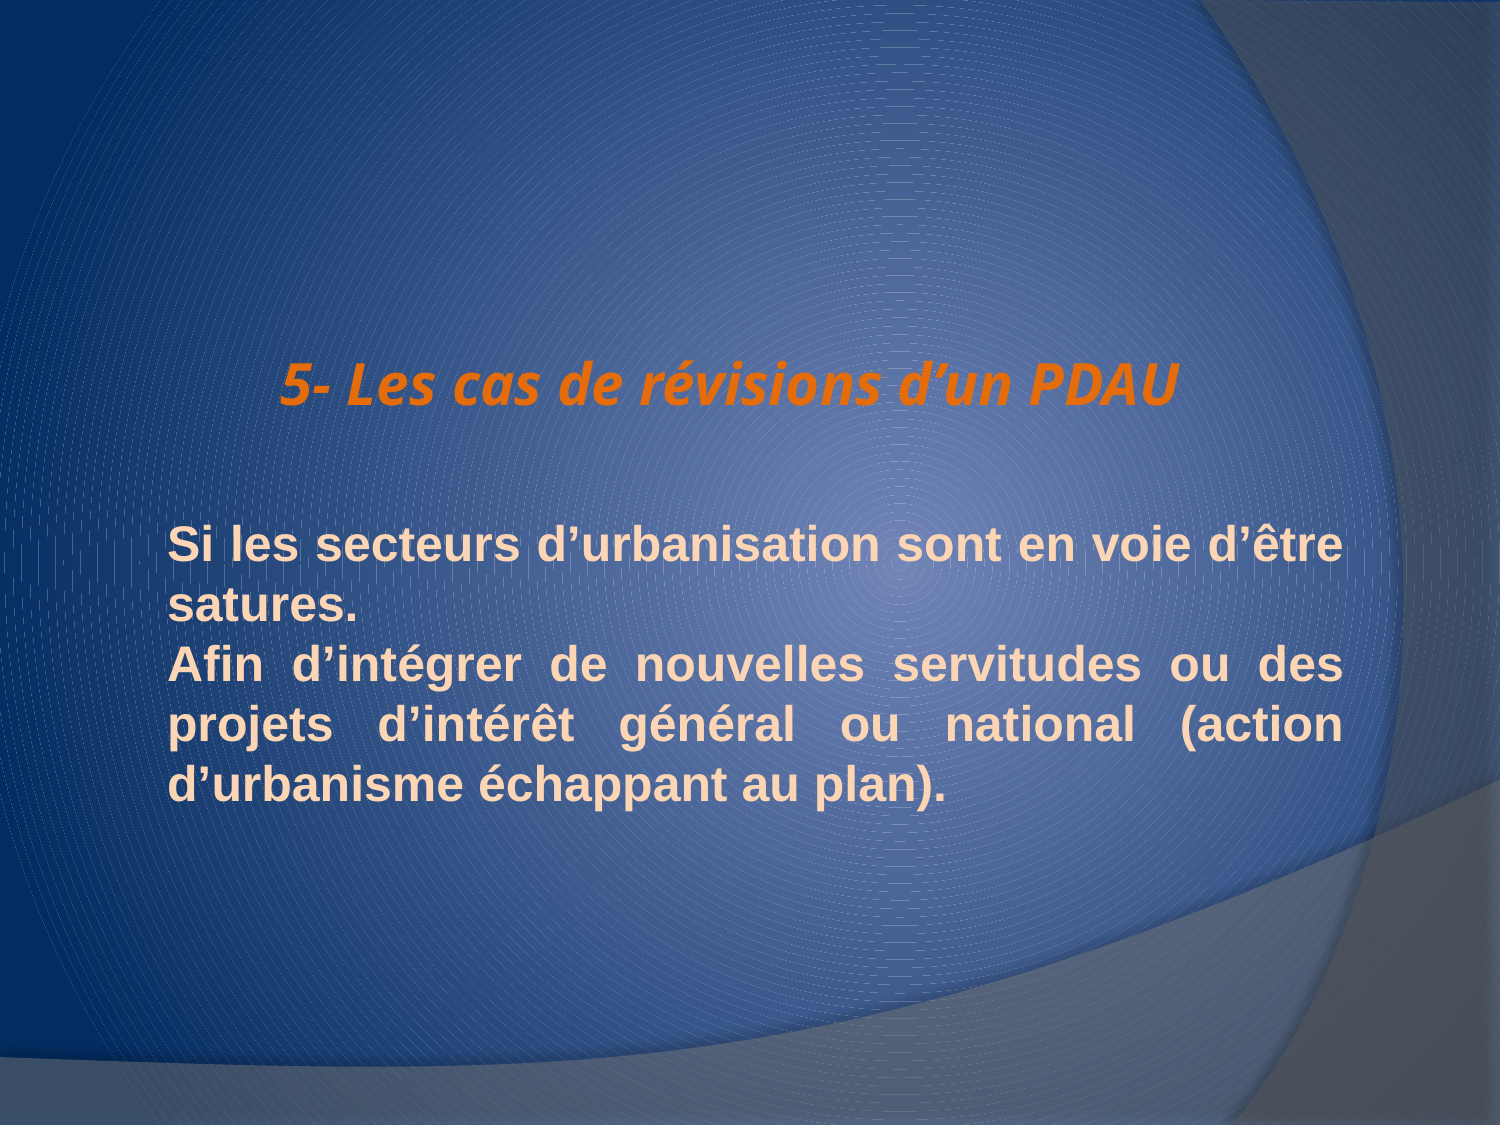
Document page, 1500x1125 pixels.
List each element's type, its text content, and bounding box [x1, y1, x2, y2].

text_box 5- Les cas de révisions d’un PDAU [265, 339, 1210, 425]
text_box Si les secteurs d’urbanisation sont en voie d’être satures. Afin d’intégrer de nouvelles servitudes ou des projets d’intérêt général ou national (action d’urbanisme échappant au plan). [152, 503, 1360, 879]
